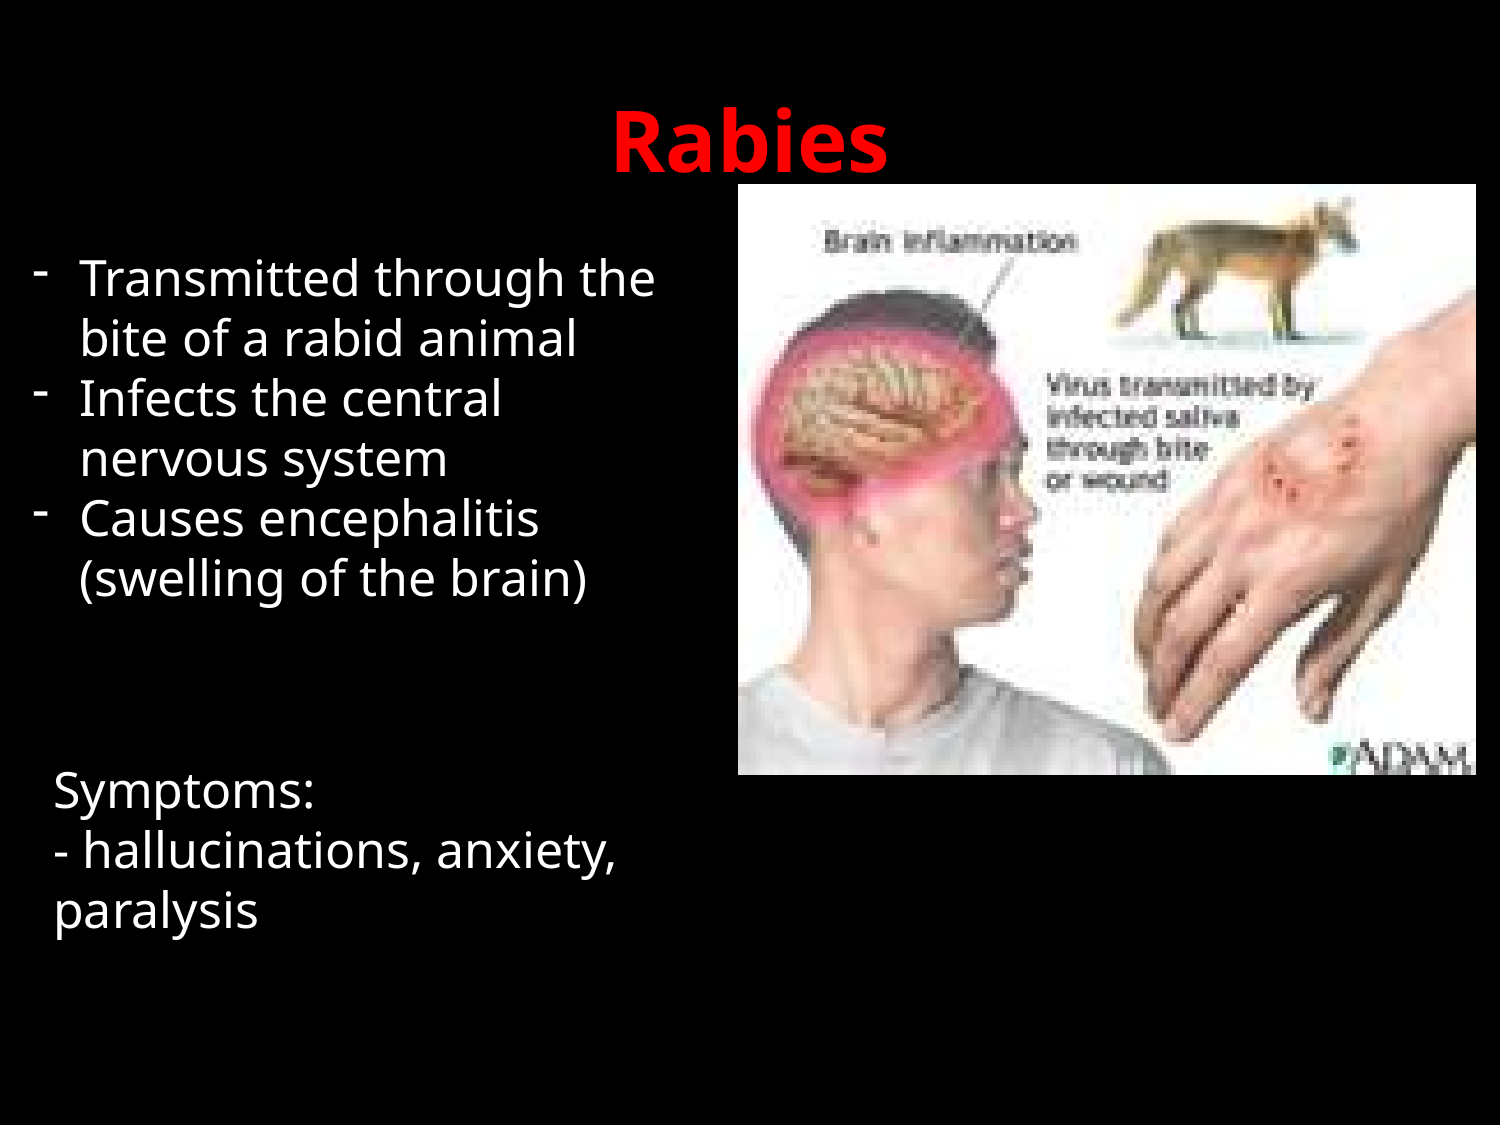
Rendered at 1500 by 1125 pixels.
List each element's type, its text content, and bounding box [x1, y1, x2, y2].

text_box Symptoms: - hallucinations, anxiety, paralysis [38, 751, 750, 947]
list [737, 184, 1477, 775]
text_box Transmitted through the bite of a rabid animal Infects the central nervous system Causes encephalitis (swelling of the brain) [17, 238, 692, 674]
title Rabies [75, 45, 1425, 233]
